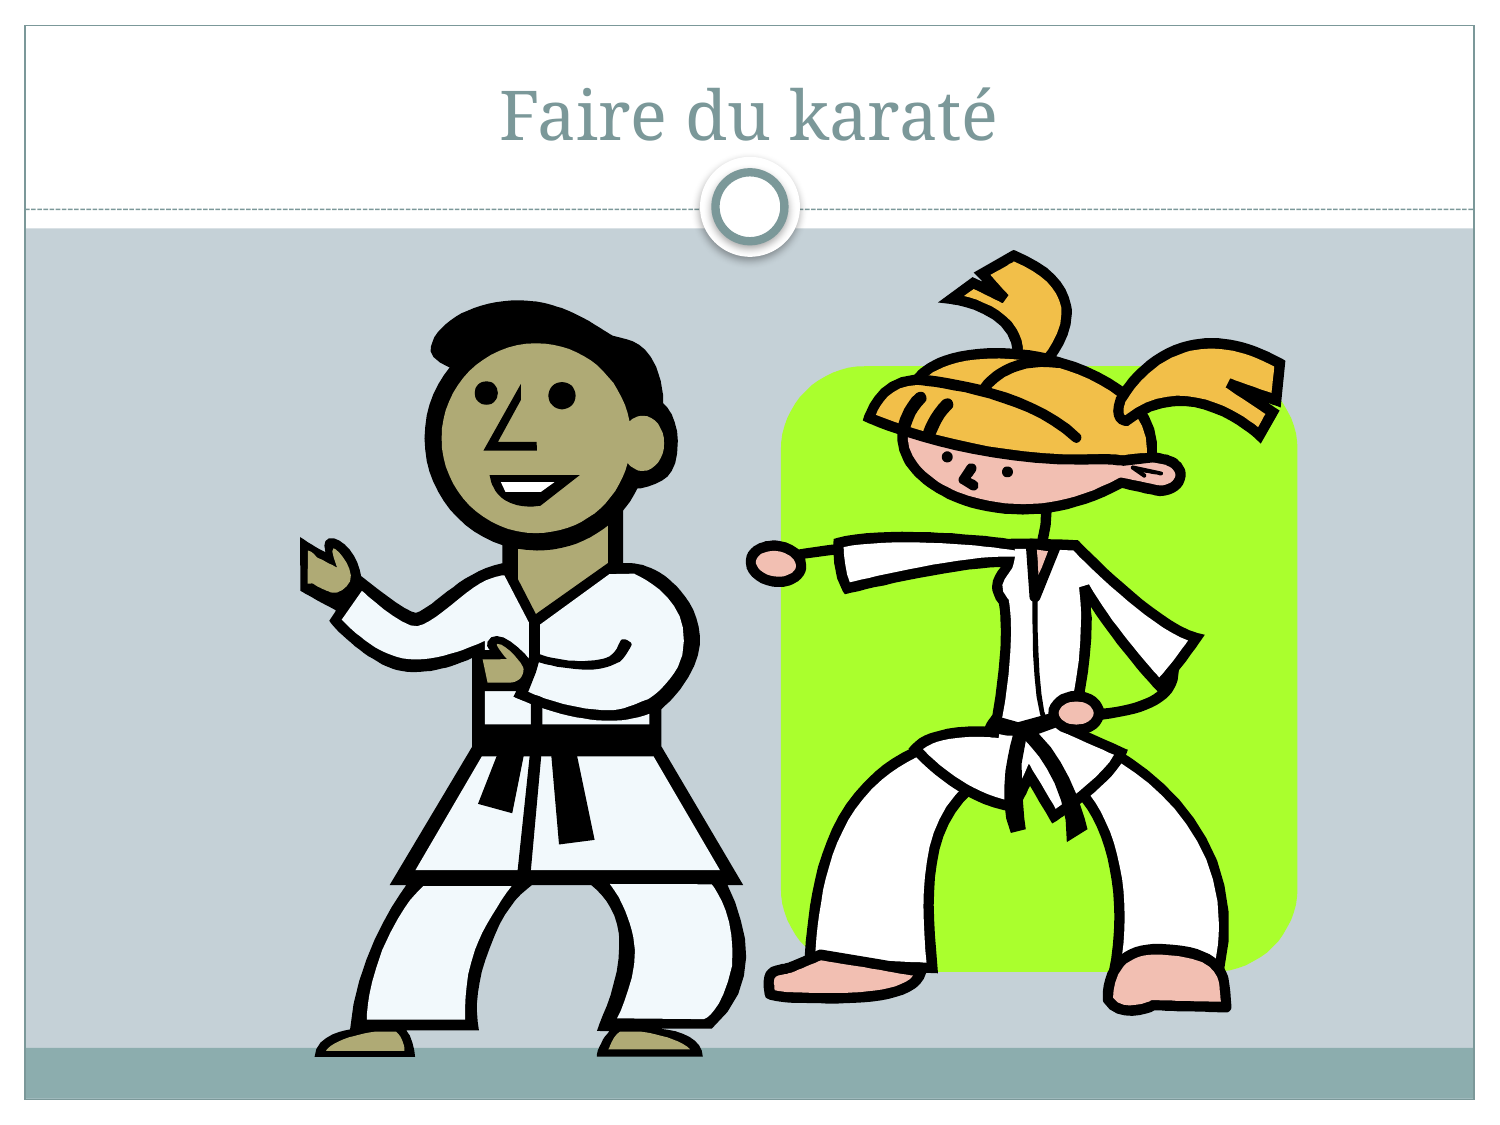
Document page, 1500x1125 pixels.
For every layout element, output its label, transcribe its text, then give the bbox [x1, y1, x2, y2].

title Faire du karaté [49, 37, 1450, 162]
picture [299, 249, 1298, 1058]
